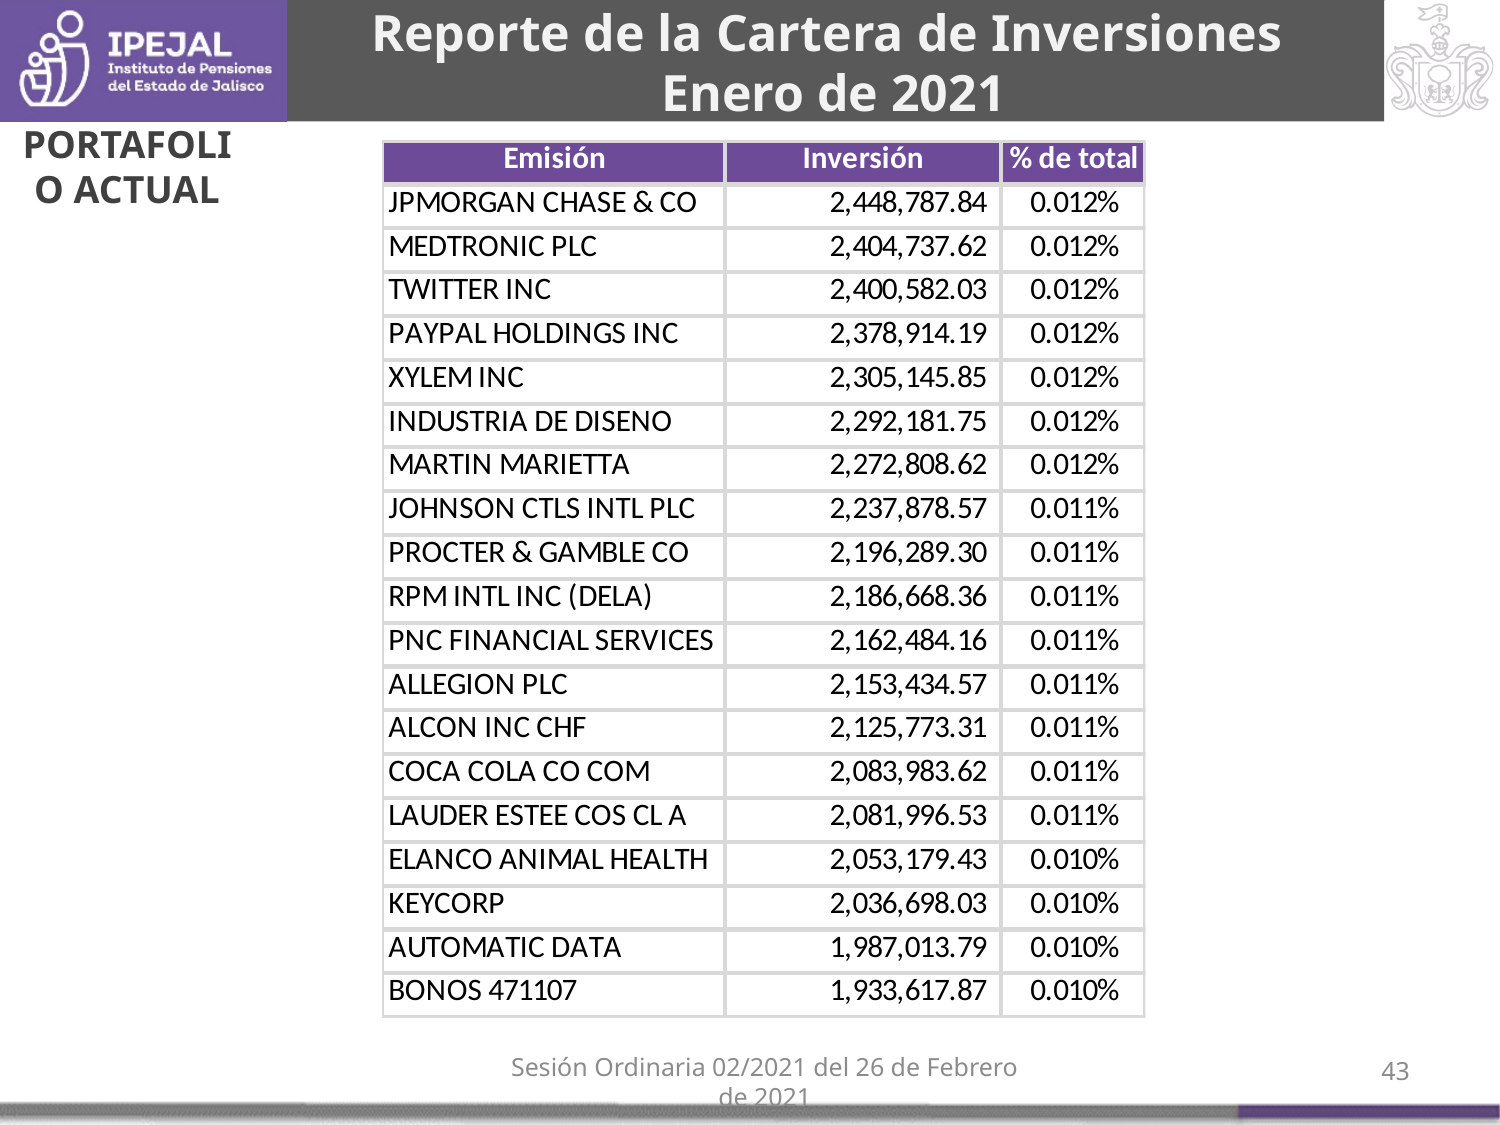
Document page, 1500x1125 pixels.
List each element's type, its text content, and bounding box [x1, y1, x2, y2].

text_box Sesión Ordinaria 02/2021 del 26 de Febrero de 2021 [483, 1051, 1046, 1112]
picture [382, 140, 1148, 1020]
picture [0, 0, 288, 122]
slide_number 42 [1074, 1042, 1425, 1103]
picture [0, 1096, 1500, 1125]
text_box PORTAFOLIO ACTUAL [0, 113, 254, 219]
text_box Reporte de la Cartera de Inversiones Enero de 2021 [278, 0, 1388, 108]
